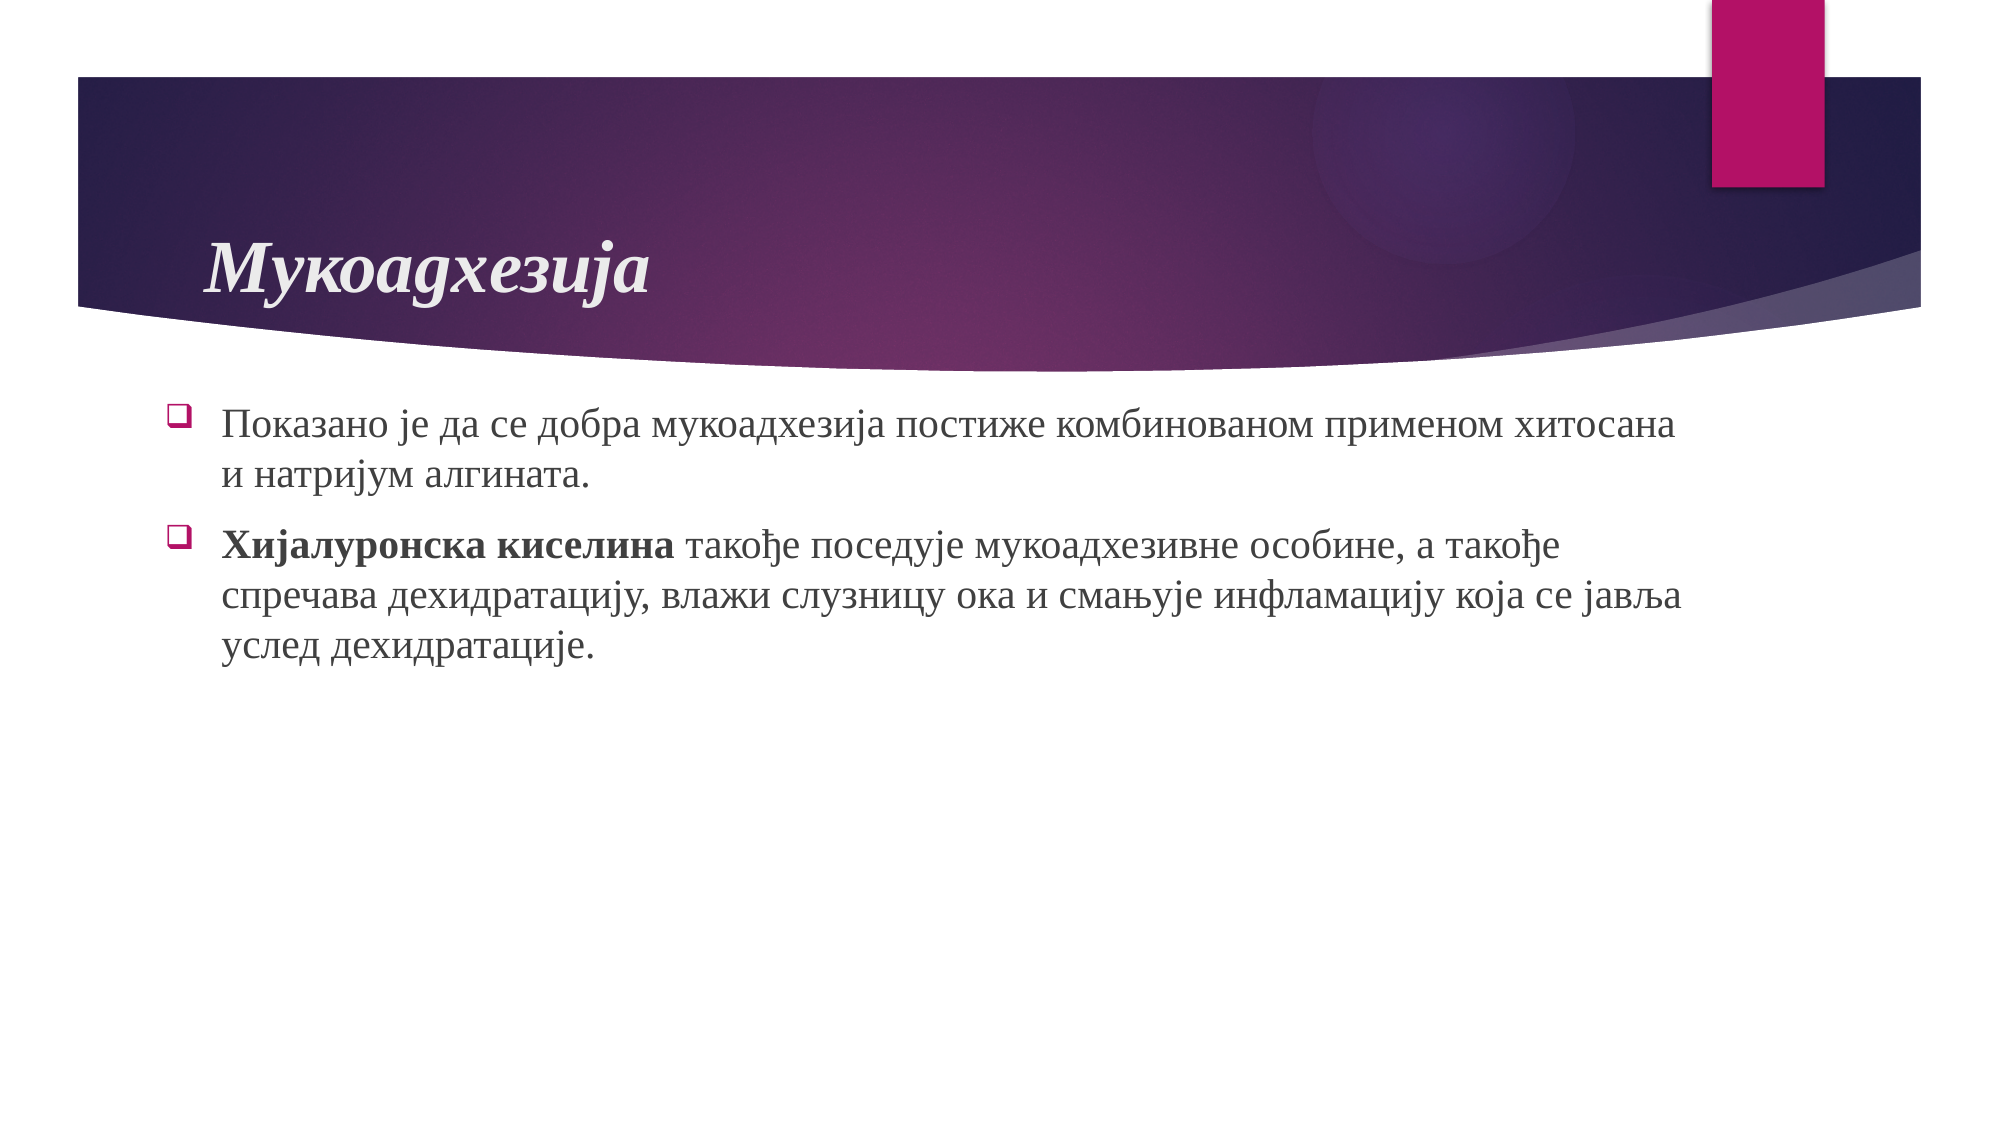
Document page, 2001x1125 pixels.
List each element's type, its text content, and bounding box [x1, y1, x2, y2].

title Мукоадхезија [189, 159, 1627, 276]
list Показано је да се добра мукоадхезија постиже комбинованом применом хитосана и натријум алгината. Хијалуронска киселина такође поседује мукоадхезивне особине, а такође спречава дехидратацију, влажи слузницу ока и смањује инфламацију која се јавља услед дехидратације. [149, 388, 1709, 950]
